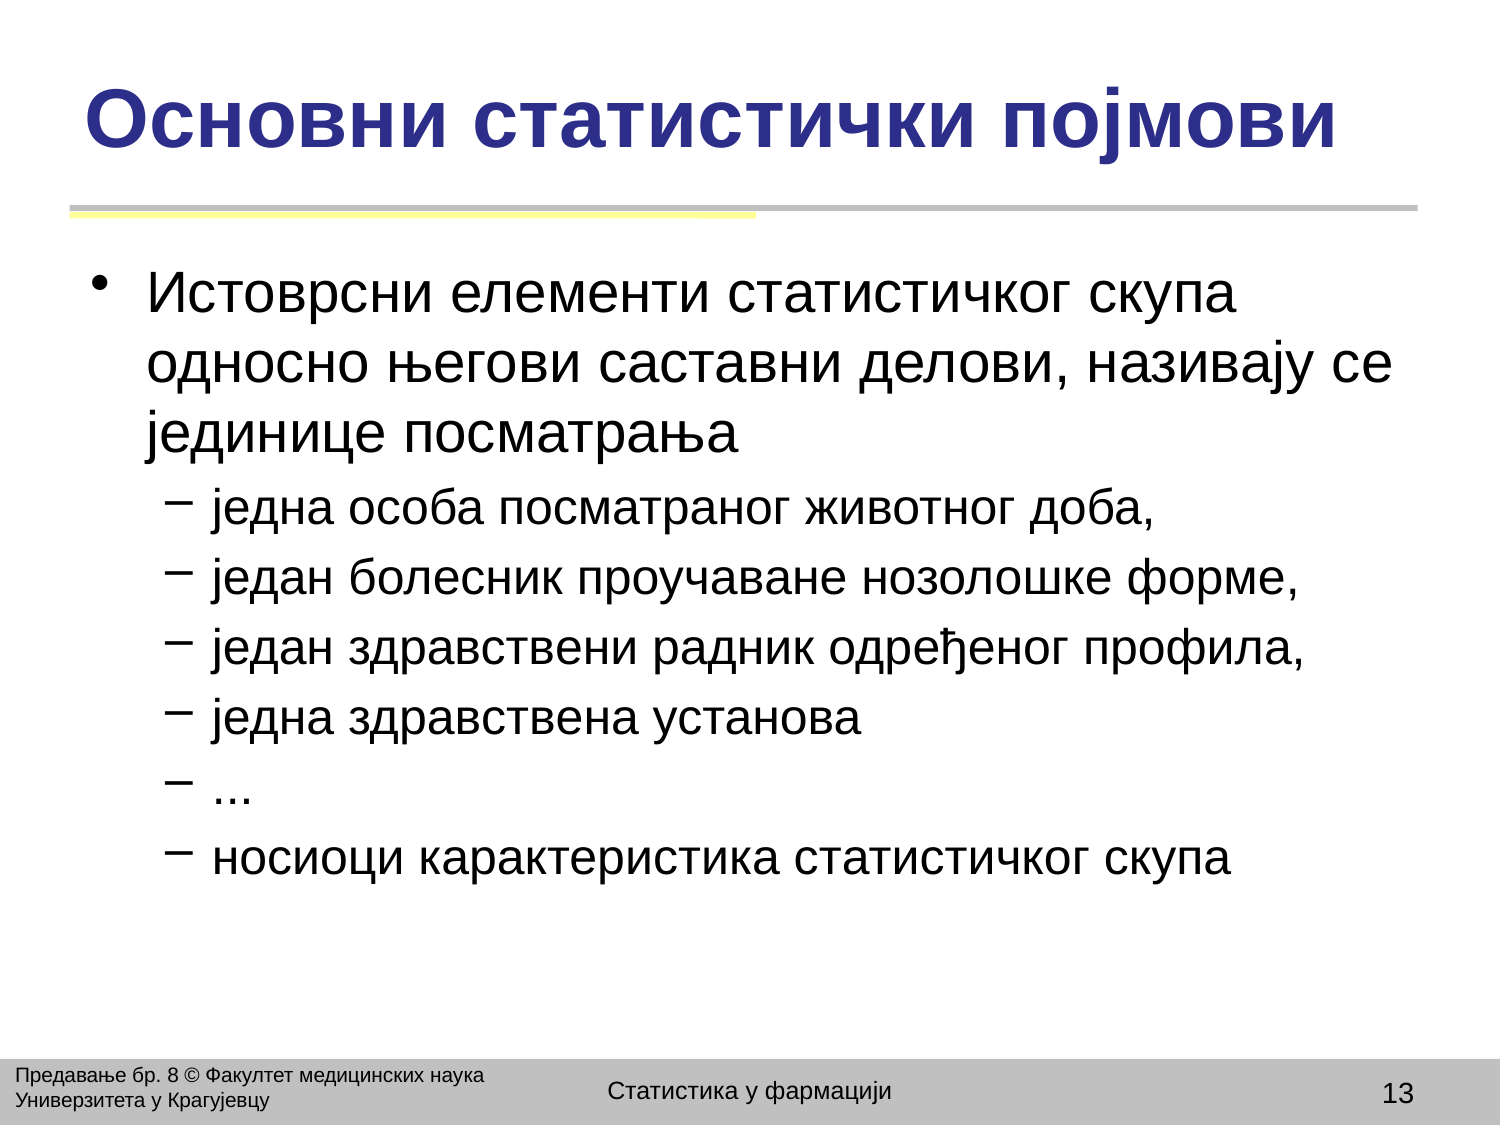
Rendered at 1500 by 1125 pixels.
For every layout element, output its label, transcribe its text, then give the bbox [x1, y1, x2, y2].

footer Статистика у фармацији [512, 1066, 988, 1125]
slide_number 13 [1079, 1066, 1430, 1125]
title Основни статистички појмови [69, 19, 1426, 208]
slide_number Предавање бр. 8 © Факултет медицинских наука Универзитета у Крагујевцу [0, 1053, 631, 1108]
list Истоврсни елементи статистичког скупа односно његови саставни делови, називају се јединице посматрања једна особа посматраног животног доба, један болесник проучаване нозолошке форме, један здравствени радник одређеног профила, једна здравствена установа ... носиоци карактеристика статистичког скупа [74, 246, 1426, 1023]
